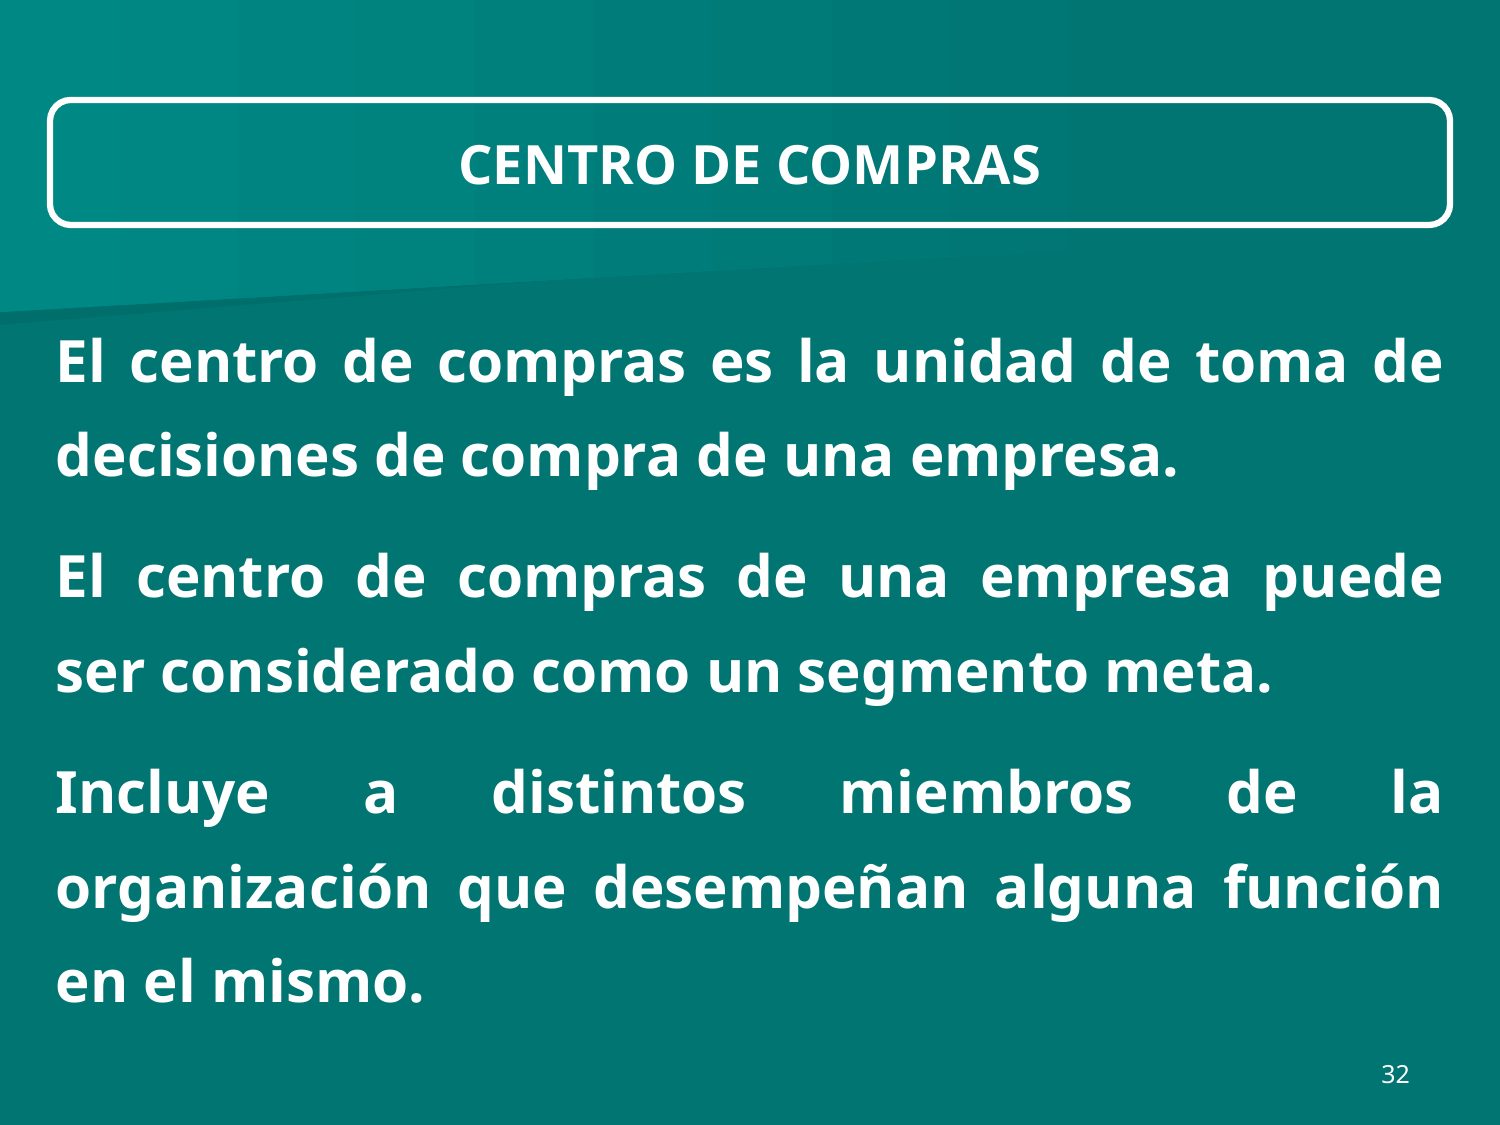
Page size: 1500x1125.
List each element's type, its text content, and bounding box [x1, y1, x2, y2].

slide_number 32 [1074, 1060, 1426, 1101]
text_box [40, 99, 1460, 1051]
